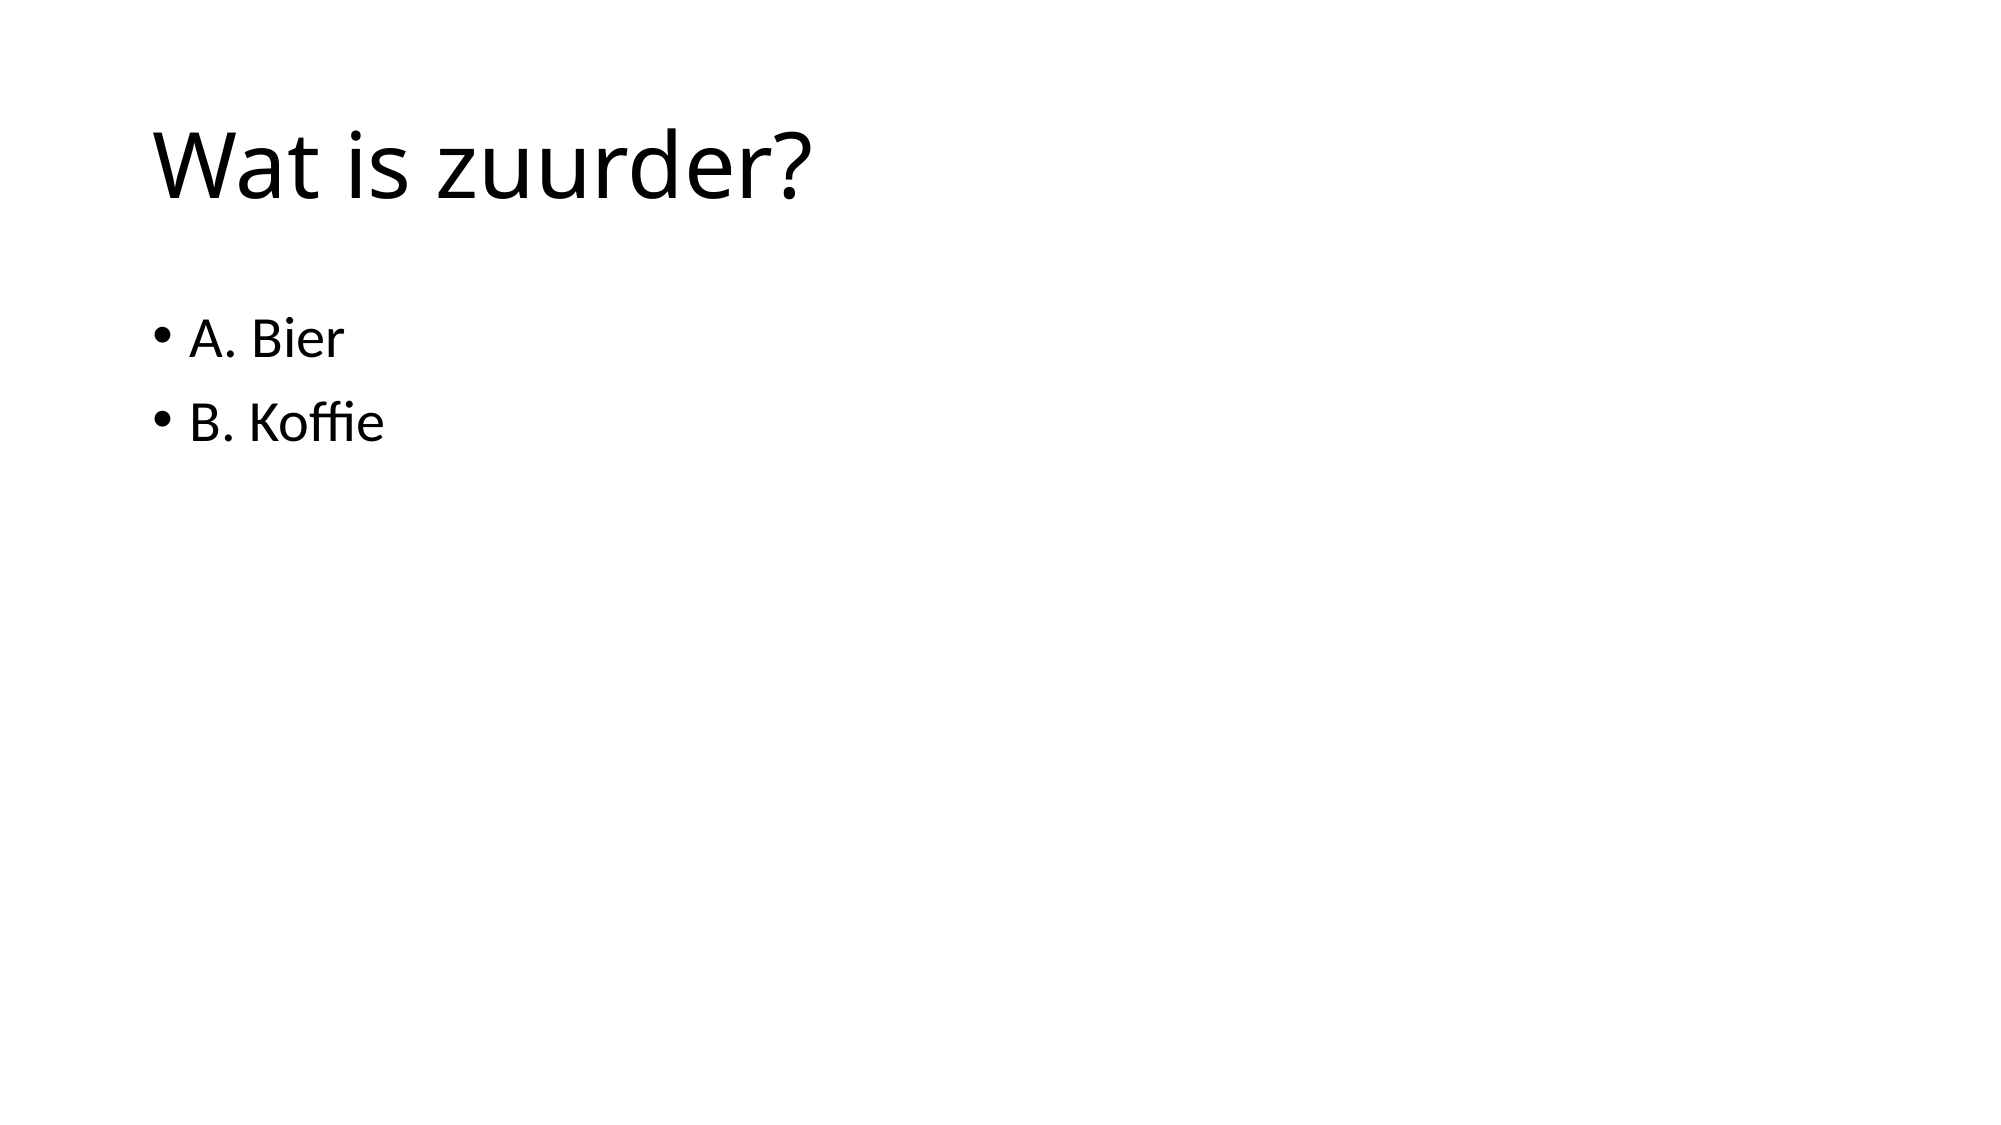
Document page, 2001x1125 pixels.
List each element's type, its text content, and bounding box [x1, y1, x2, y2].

title Wat is zuurder? [137, 59, 1863, 278]
list A. Bier B. Koffie [137, 299, 1863, 1014]
